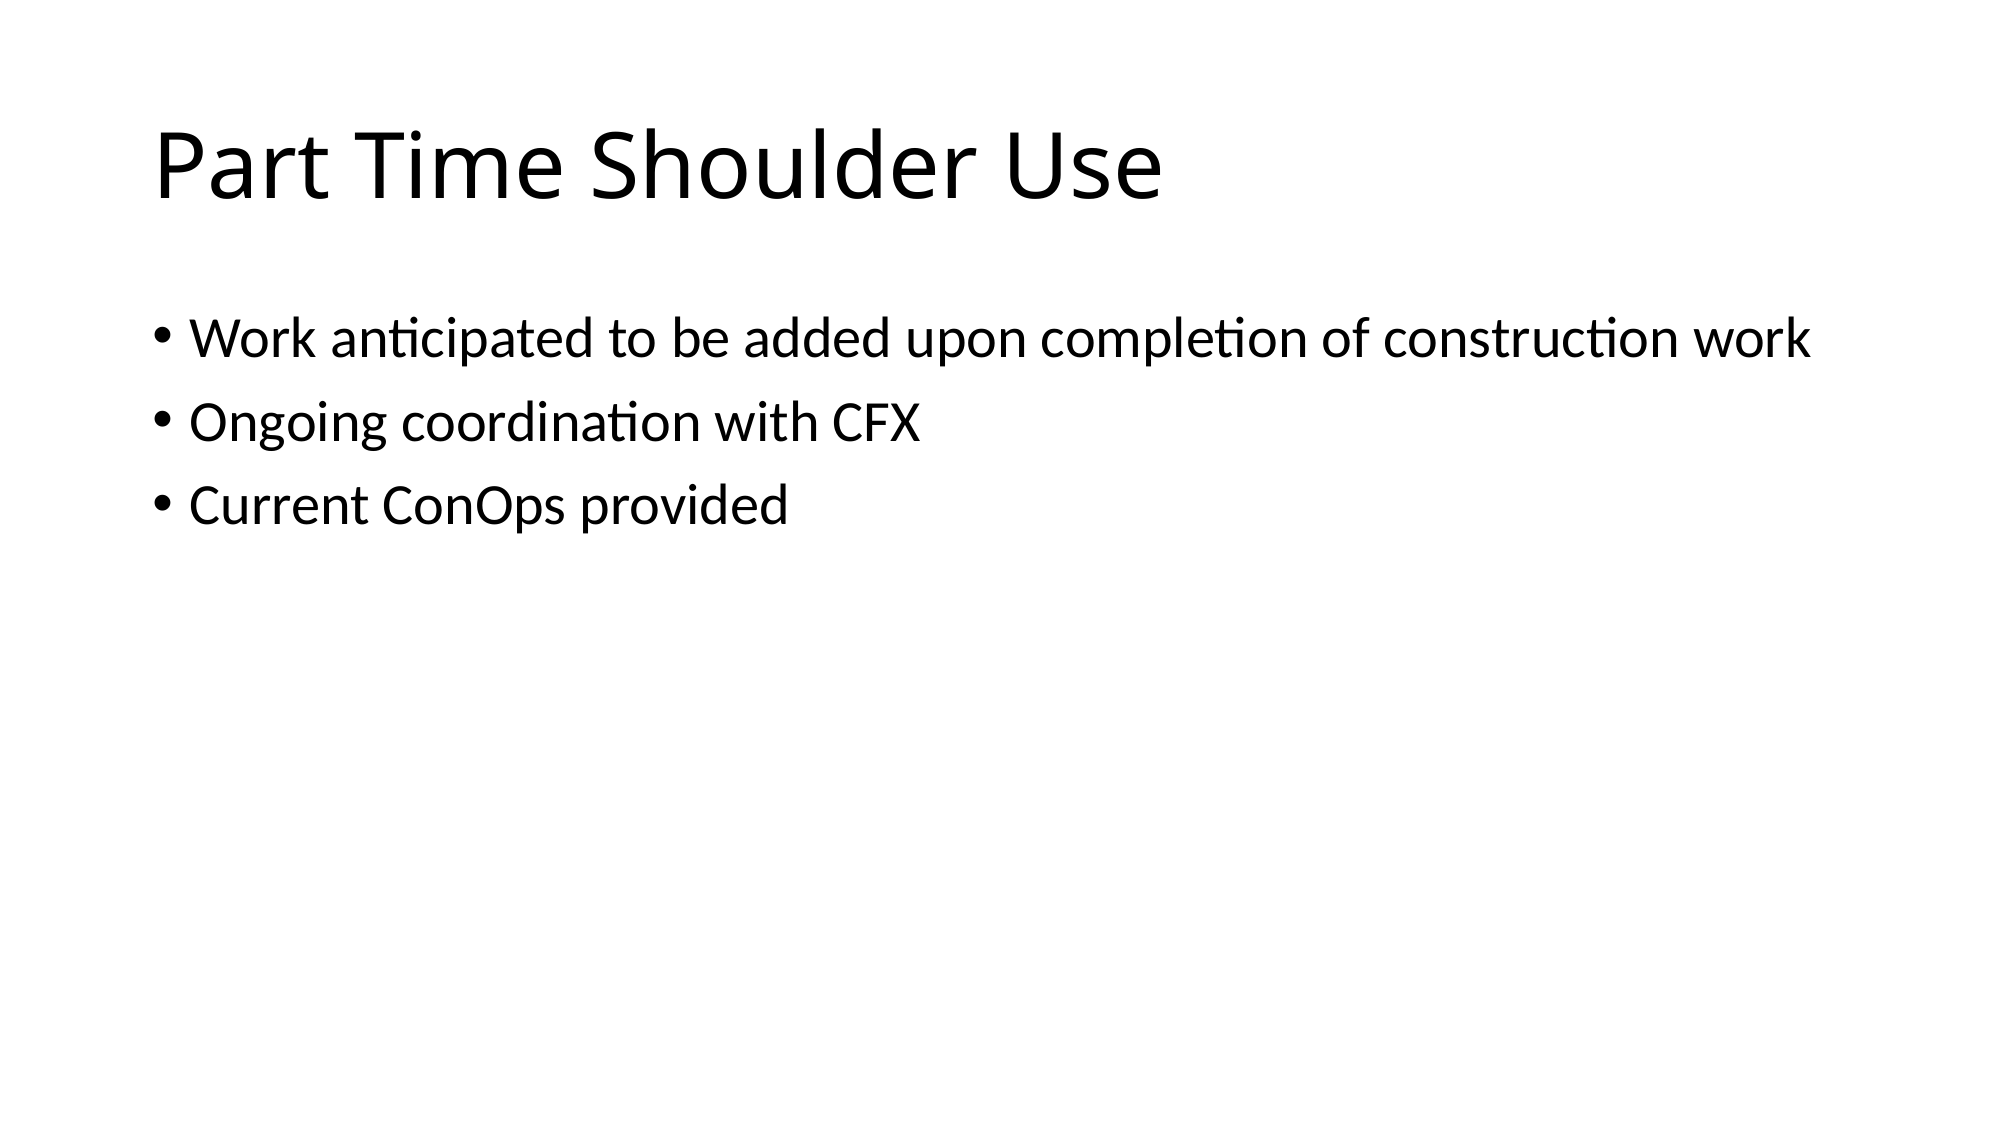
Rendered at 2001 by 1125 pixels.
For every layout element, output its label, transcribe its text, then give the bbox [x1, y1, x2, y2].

list Work anticipated to be added upon completion of construction work Ongoing coordination with CFX Current ConOps provided [137, 299, 1863, 1014]
title Part Time Shoulder Use [137, 59, 1863, 278]
